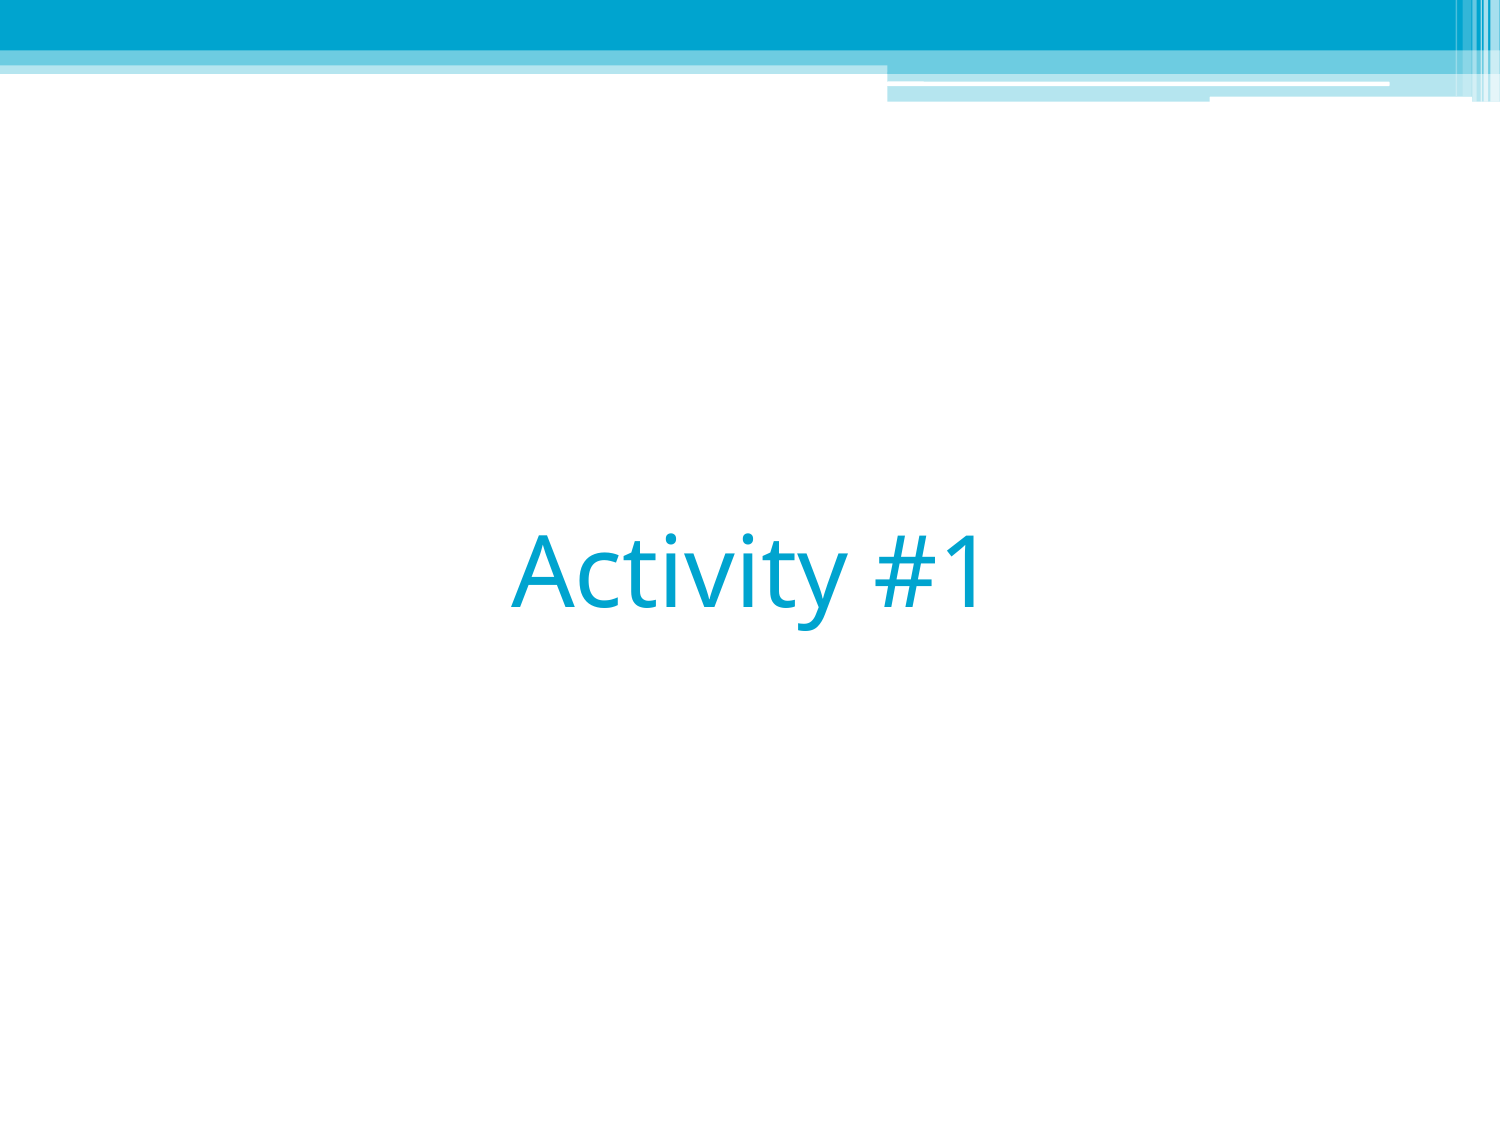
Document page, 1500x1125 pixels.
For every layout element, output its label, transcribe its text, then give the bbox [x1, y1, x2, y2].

list Activity #1 [75, 500, 1425, 663]
